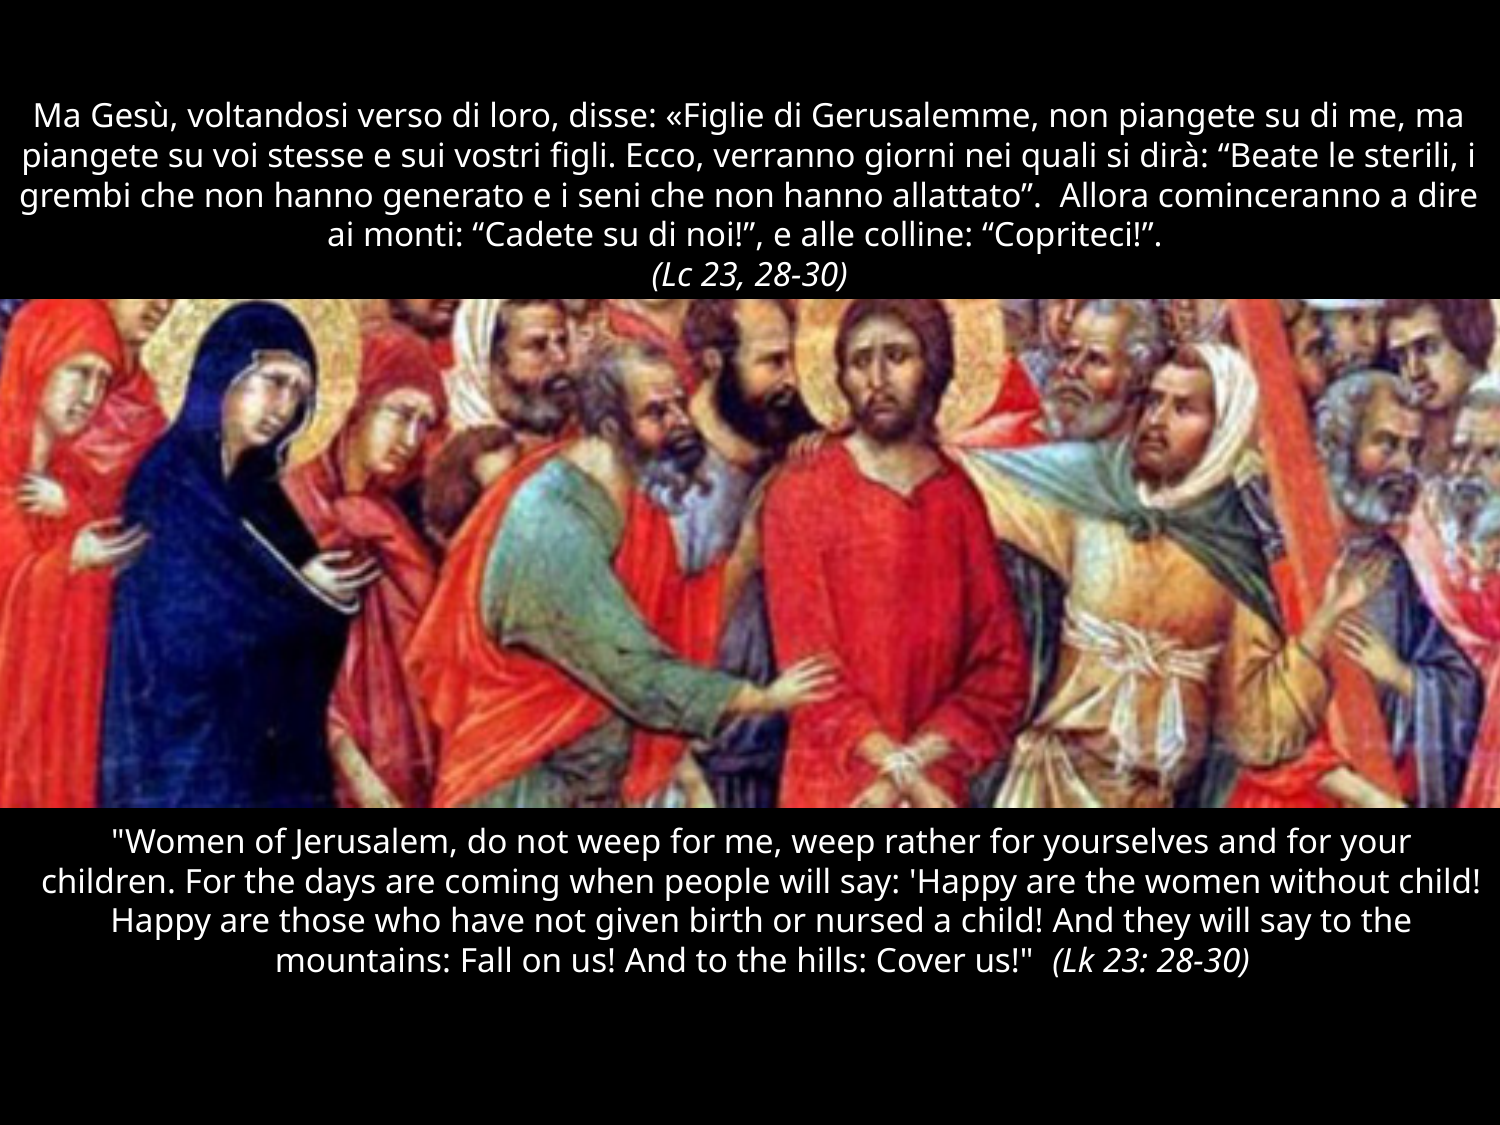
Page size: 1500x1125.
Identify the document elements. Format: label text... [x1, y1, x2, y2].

title Ma Gesù, voltandosi verso di loro, disse: «Figlie di Gerusalemme, non piangete su di me, ma piangete su voi stesse e sui vostri figli. Ecco, verranno giorni nei quali si dirà: “Beate le sterili, i grembi che non hanno generato e i seni che non hanno allattato”. Allora cominceranno a dire ai monti: “Cadete su di noi!”, e alle colline: “Copriteci!”. (Lc 23, 28-30) [0, 99, 1500, 288]
picture [0, 299, 1500, 808]
text_box "Women of Jerusalem, do not weep for me, weep rather for yourselves and for your children. For the days are coming when people will say: 'Happy are the women without child! Happy are those who have not given birth or nursed a child! And they will say to the mountains: Fall on us! And to the hills: Cover us!" (Lk 23: 28-30) [24, 812, 1500, 987]
